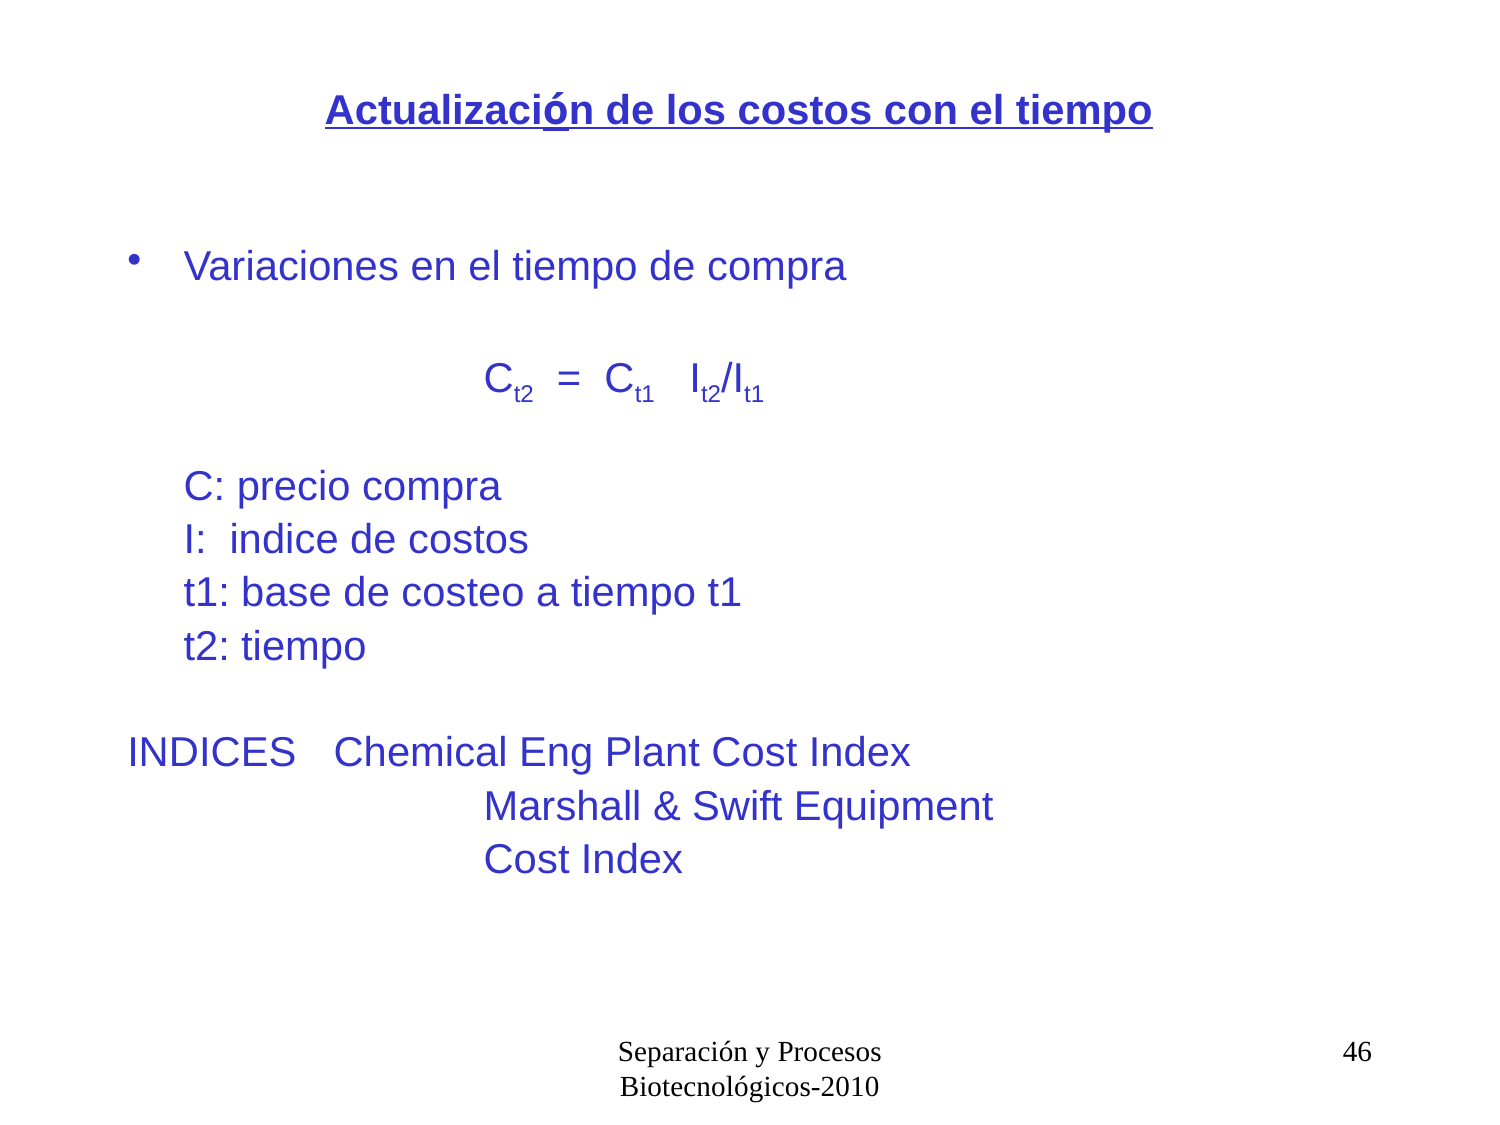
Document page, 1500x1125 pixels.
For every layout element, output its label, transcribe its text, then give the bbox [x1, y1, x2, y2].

text_box Actualización de los costos con el tiempo [309, 75, 1168, 140]
footer Separación y Procesos Biotecnológicos-2010 [512, 1024, 988, 1101]
text_box Variaciones en el tiempo de compra Ct2 = Ct1 It2/It1 C: precio compra I: indice de costos t1: base de costeo a tiempo t1 t2: tiempo INDICES Chemical Eng Plant Cost Index Marshall & Swift Equipment Cost Index [112, 237, 1388, 913]
slide_number 46 [1074, 1024, 1388, 1101]
